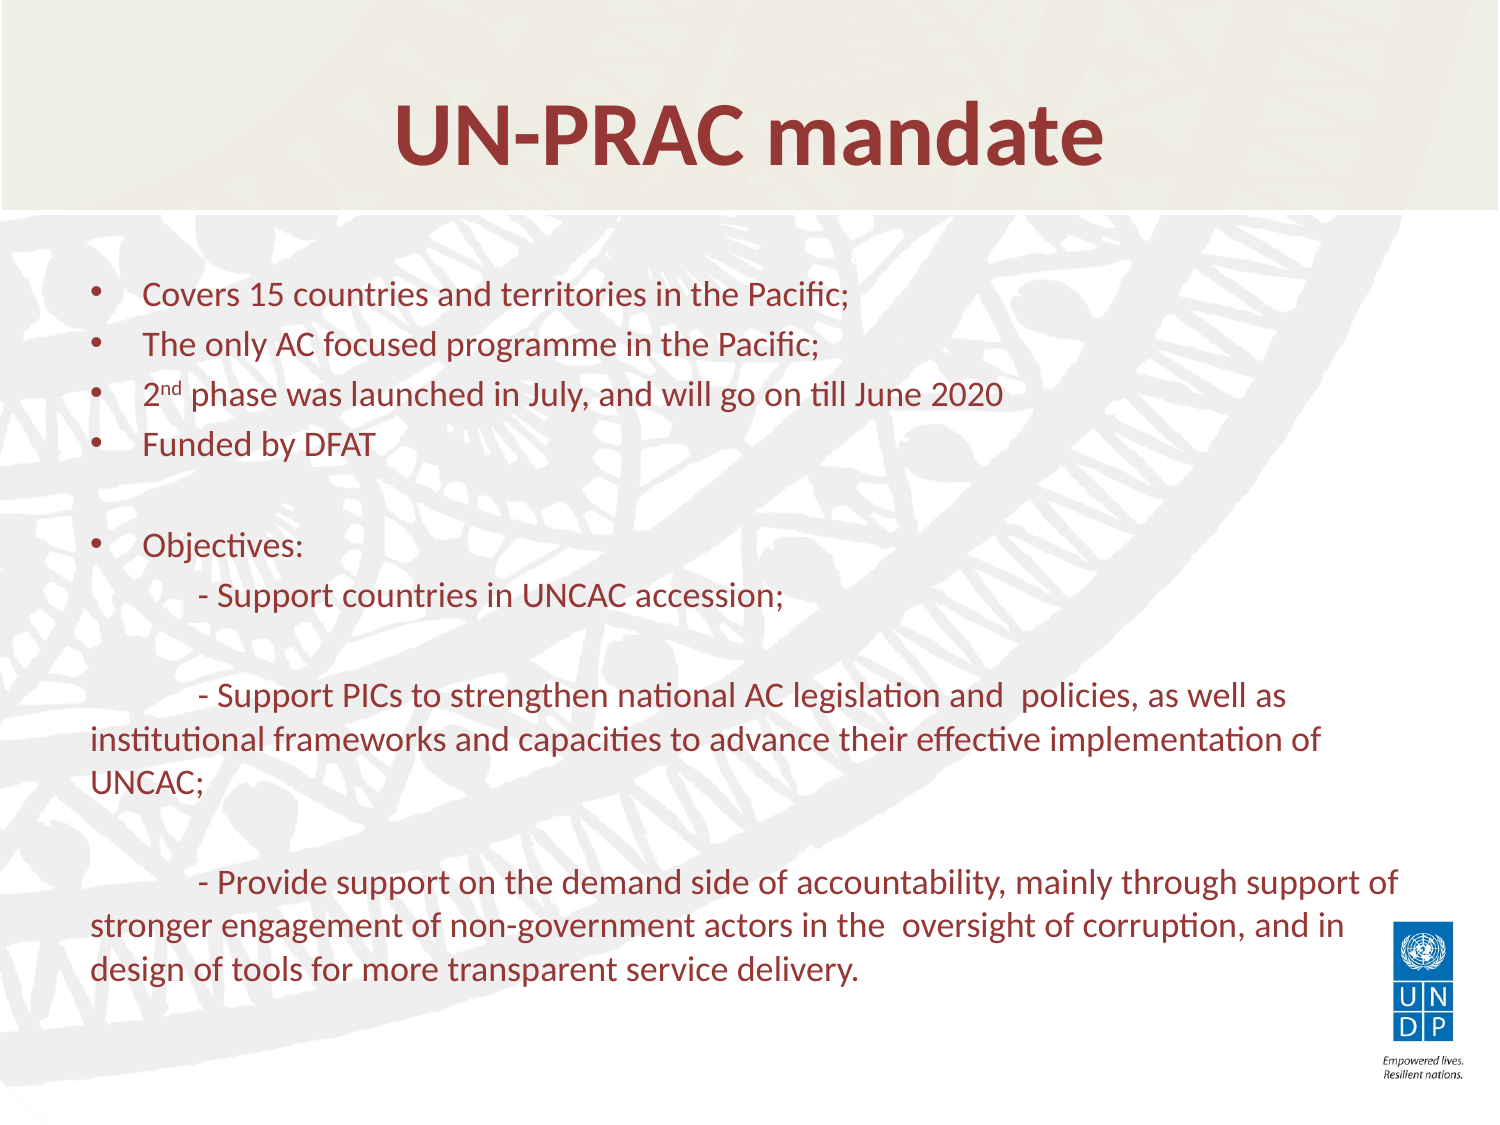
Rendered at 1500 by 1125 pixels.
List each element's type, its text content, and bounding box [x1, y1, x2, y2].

title UN-PRAC mandate [75, 45, 1425, 213]
picture [1374, 912, 1472, 1088]
list Covers 15 countries and territories in the Pacific; The only AC focused programme in the Pacific; 2nd phase was launched in July, and will go on till June 2020 Funded by DFAT Objectives: - Support countries in UNCAC accession; - Support PICs to strengthen national AC legislation and policies, as well as institutional frameworks and capacities to advance their effective implementation of UNCAC; - Provide support on the demand side of accountability, mainly through support of stronger engagement of non-government actors in the oversight of corruption, and in design of tools for more transparent service delivery. [75, 262, 1425, 1005]
